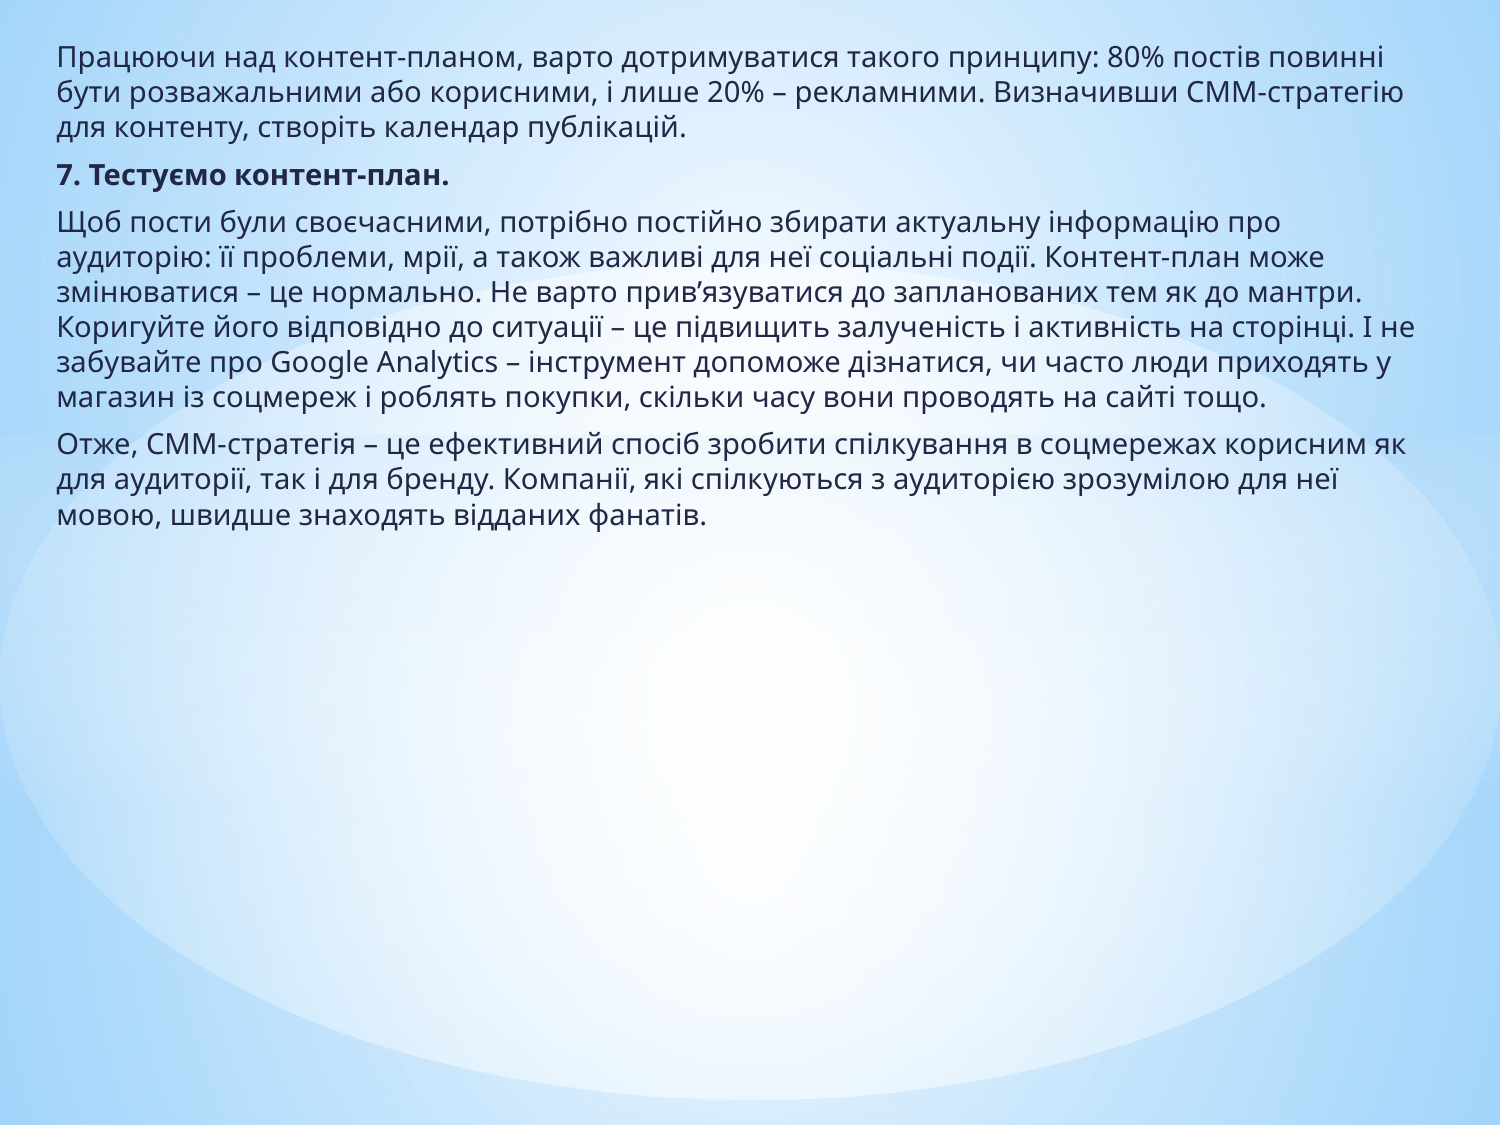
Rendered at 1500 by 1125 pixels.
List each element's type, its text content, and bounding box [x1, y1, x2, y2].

subtitle Працюючи над контент-планом, варто дотримуватися такого принципу: 80% постів повинні бути розважальними або корисними, і лише 20% – рекламними. Визначивши СММ-стратегію для контенту, створіть календар публікацій. 7. Тестуємо контент-план. Щоб пости були своєчасними, потрібно постійно збирати актуальну інформацію про аудиторію: її проблеми, мрії, а також важливі для неї соціальні події. Контент-план може змінюватися – це нормально. Не варто прив’язуватися до запланованих тем як до мантри. Коригуйте його відповідно до ситуації – це підвищить залученість і активність на сторінці. І не забувайте про Google Analytics – інструмент допоможе дізнатися, чи часто люди приходять у магазин із соцмереж і роблять покупки, скільки часу вони проводять на сайті тощо. Отже, СММ-стратегія – це ефективний спосіб зробити спілкування в соцмережах корисним як для аудиторії, так і для бренду. Компанії, які спілкуються з аудиторією зрозумілою для неї мовою, швидше знаходять відданих фанатів. [41, 30, 1447, 1083]
